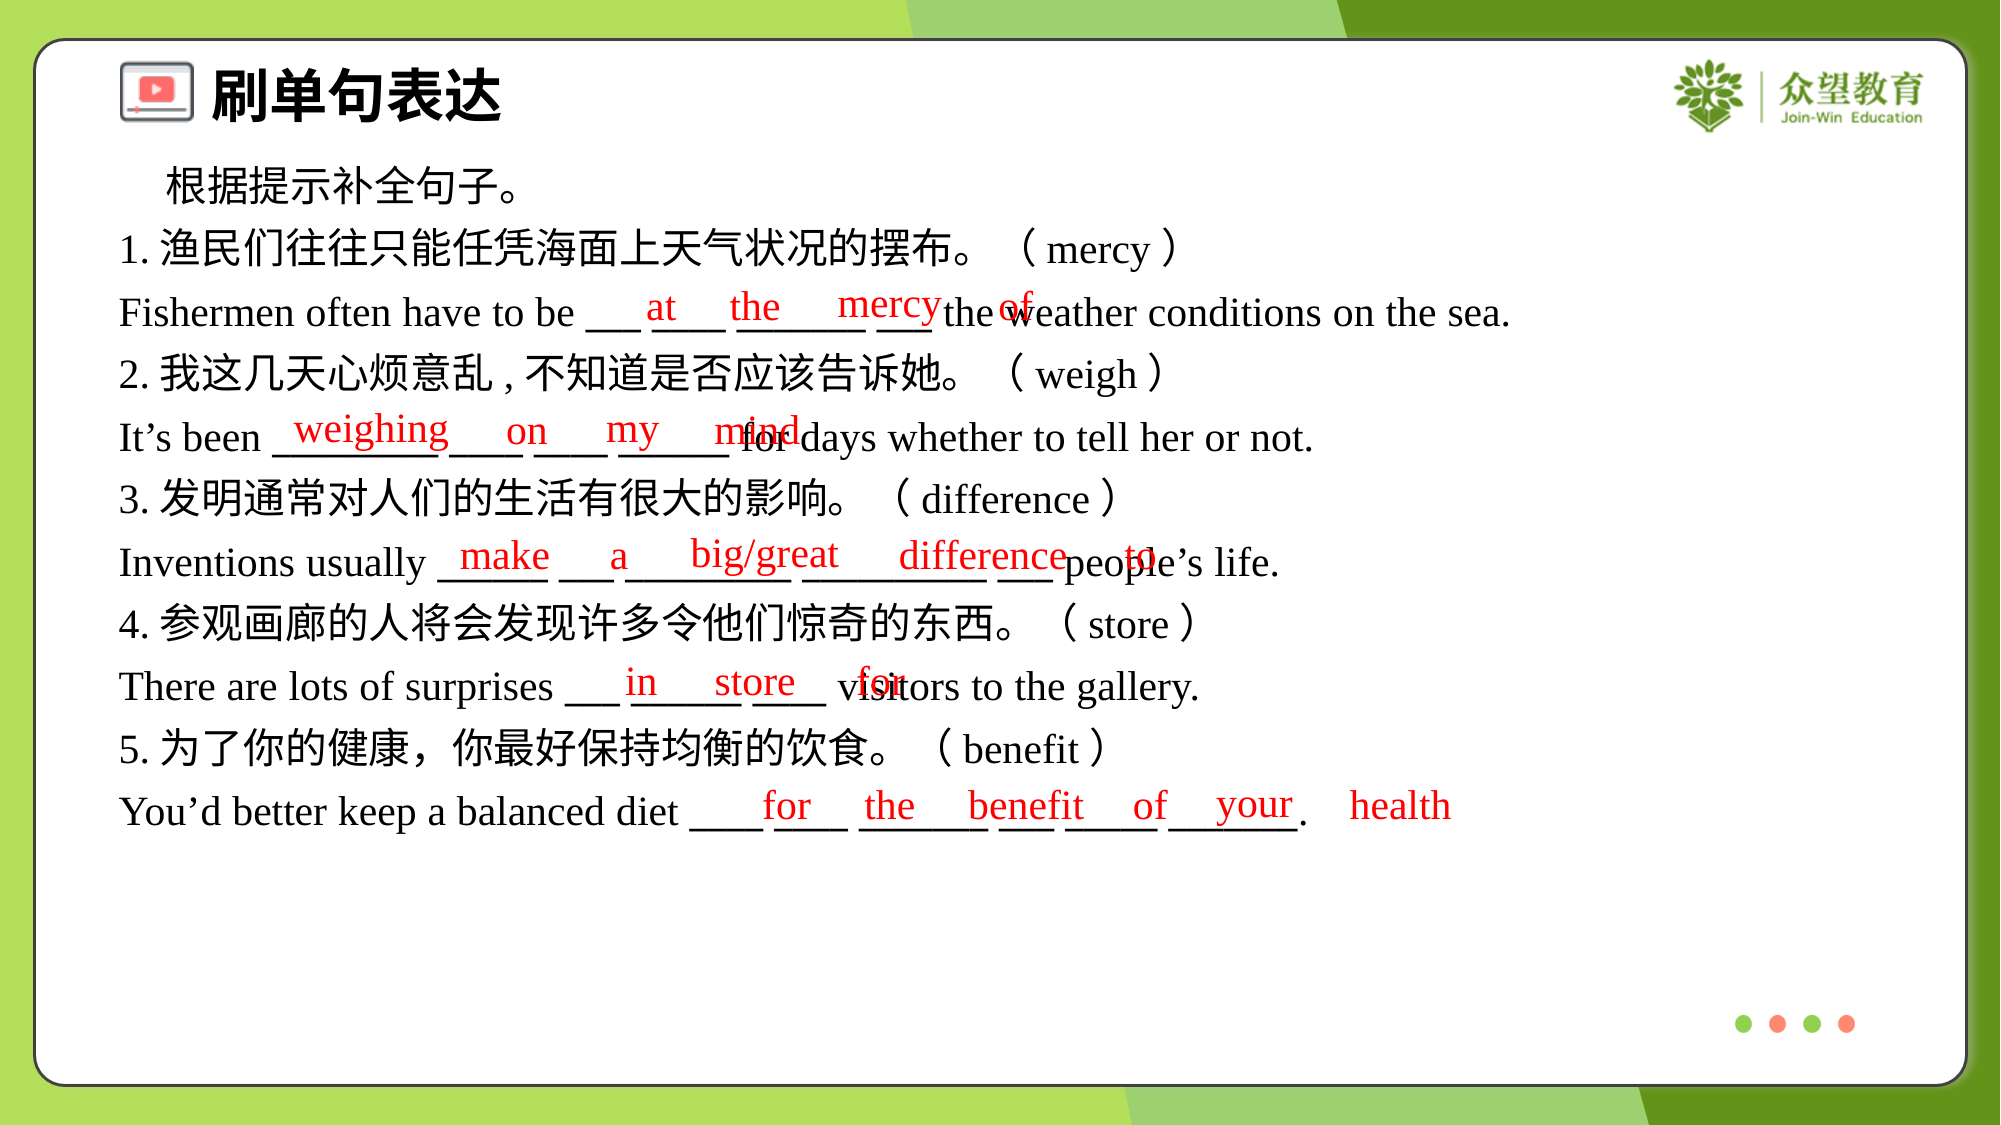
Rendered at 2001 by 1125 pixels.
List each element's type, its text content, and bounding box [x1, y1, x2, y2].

text_box mercy [833, 263, 947, 322]
text_box weighing [289, 388, 454, 447]
text_box a [605, 515, 633, 574]
text_box at [641, 265, 681, 324]
text_box mind [709, 390, 805, 449]
picture [0, 0, 2000, 1125]
text_box for [851, 640, 910, 699]
text_box store [710, 640, 801, 699]
text_box the [725, 265, 786, 324]
text_box make [455, 515, 555, 574]
text_box for [757, 765, 816, 824]
text_box on [501, 390, 553, 449]
text_box 根据提示补全句子。 1.渔民们往往只能任凭海面上天气状况的摆布。（mercy） Fishermen often have to be ___ ____ _______ ___ the weather conditions on the sea. 2.我这几天心烦意乱,不知道是否应该告诉她。（weigh） It’s been _________ ____ ____ ______ for days whether to tell her or not. 3.发明通常对人们的生活有很大的影响。（difference） Inventions usually ______ ___ _________ __________ ___ people’s life. 4.参观画廊的人将会发现许多令他们惊奇的东西。（store） There are lots of surprises ___ ______ ____ visitors to the gallery. 5.为了你的健康，你最好保持均衡的饮食。（benefit） You’d better keep a balanced diet ____ ____ _______ ___ _____ _______. [118, 146, 1883, 829]
text_box difference [894, 515, 1072, 574]
text_box benefit [963, 765, 1089, 824]
text_box your [1211, 763, 1298, 822]
text_box my [601, 388, 664, 447]
text_box of [993, 265, 1038, 324]
text_box the [859, 765, 920, 824]
text_box in [620, 640, 663, 699]
text_box big/great [686, 513, 844, 572]
text_box of [1128, 765, 1173, 824]
text_box health [1345, 765, 1456, 824]
text_box to [1119, 515, 1162, 574]
